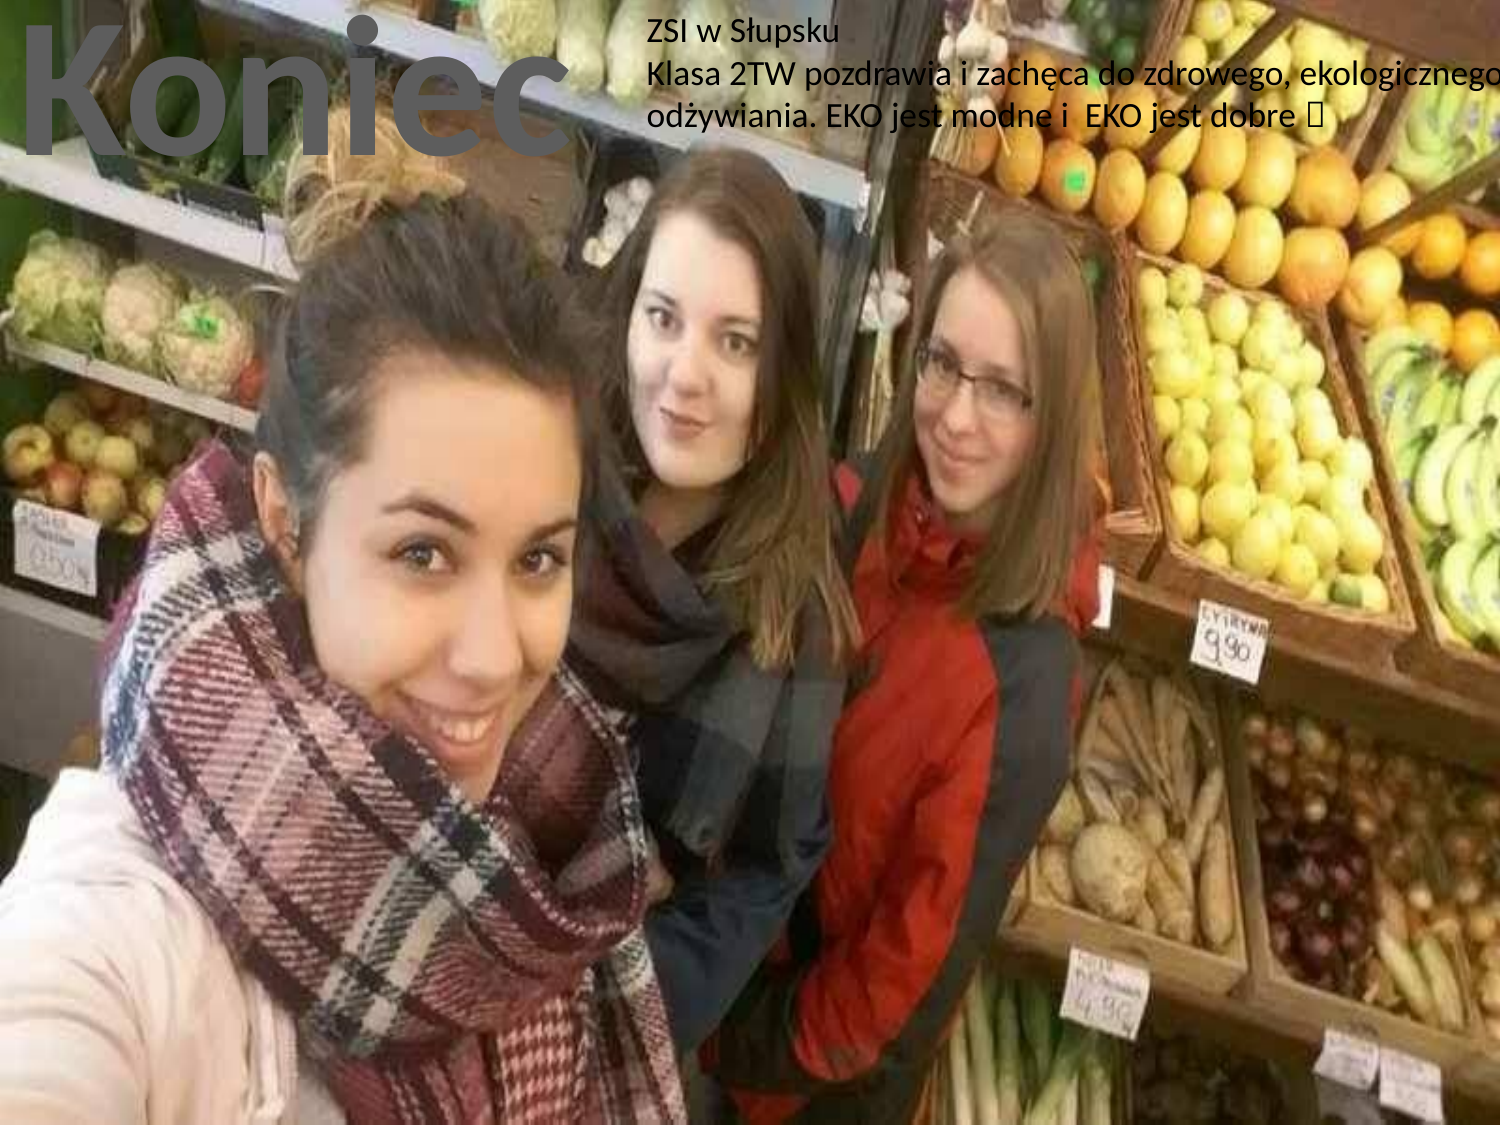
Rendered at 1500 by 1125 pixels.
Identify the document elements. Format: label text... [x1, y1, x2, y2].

picture [0, 0, 1500, 1125]
text_box ZSI w Słupsku Klasa 2TW pozdrawia i zachęca do zdrowego, ekologicznego odżywiania. EKO jest modne i EKO jest dobre  [631, 0, 1500, 143]
text_box Koniec [2, 0, 588, 204]
